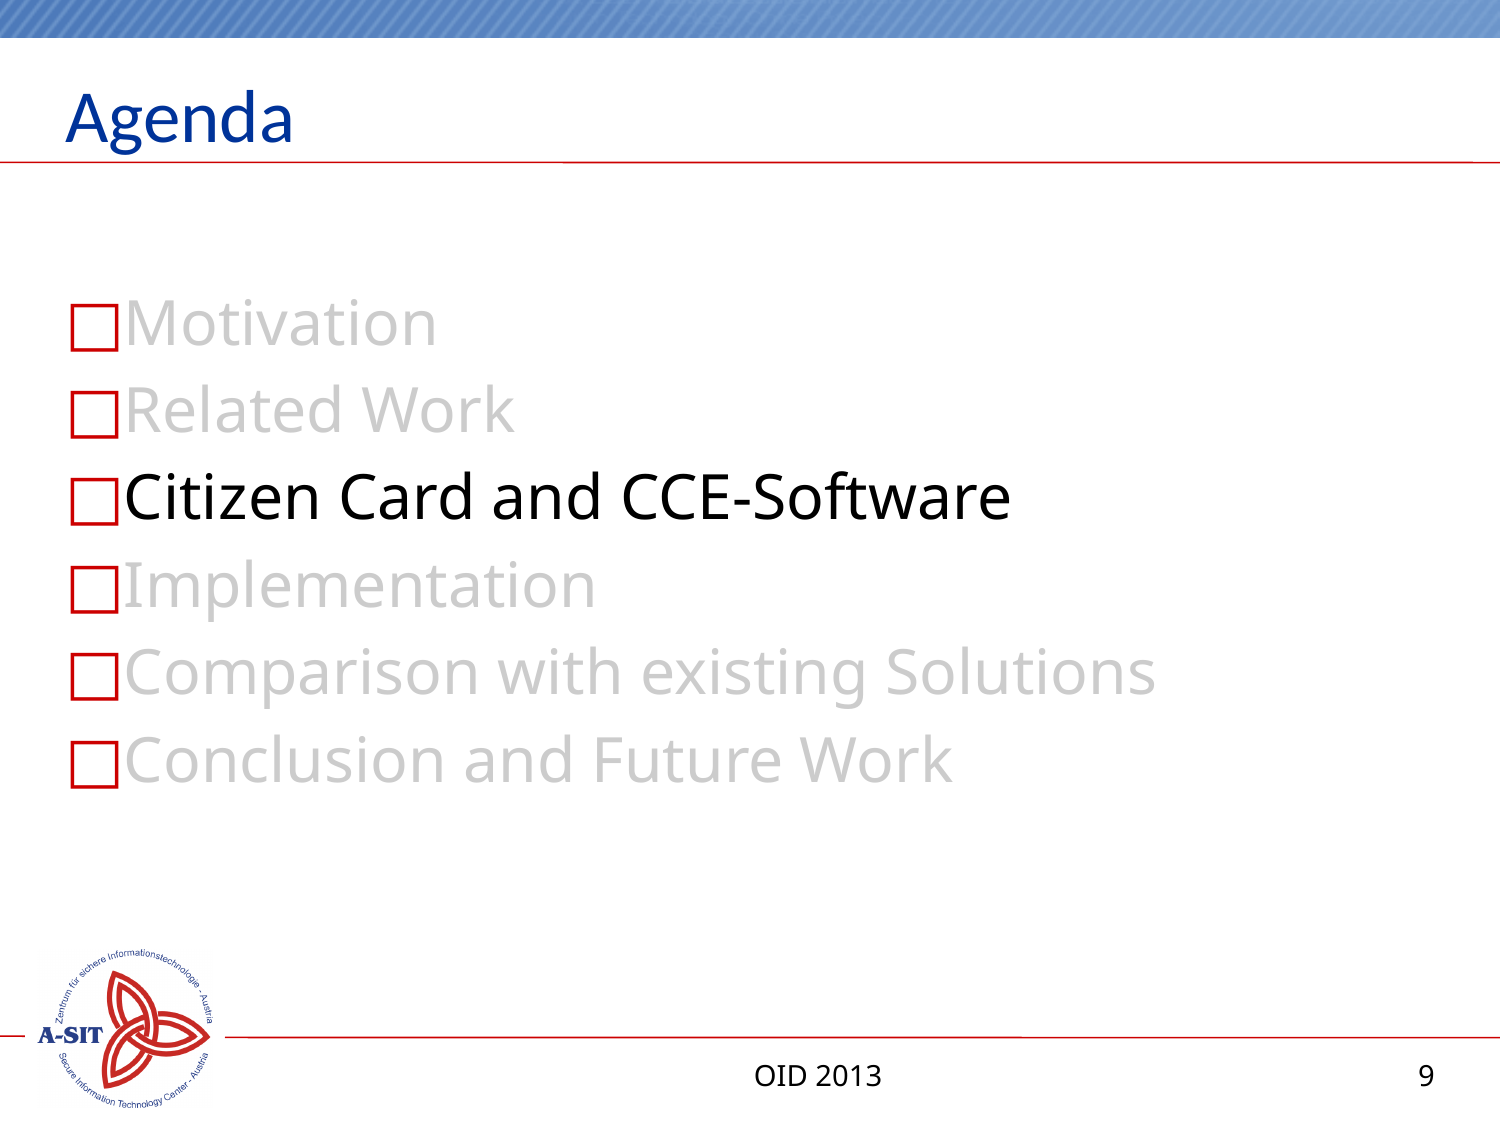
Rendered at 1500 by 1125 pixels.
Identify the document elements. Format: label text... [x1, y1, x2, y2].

footer OID 2013 [225, 1050, 1364, 1125]
picture [37, 949, 213, 1108]
picture [0, 0, 1500, 38]
slide_number 9 [1364, 1050, 1450, 1125]
title Agenda [50, 50, 1450, 175]
list Motivation Related Work Citizen Card and CCE-Software Implementation Comparison with existing Solutions Conclusion and Future Work [50, 275, 1450, 950]
